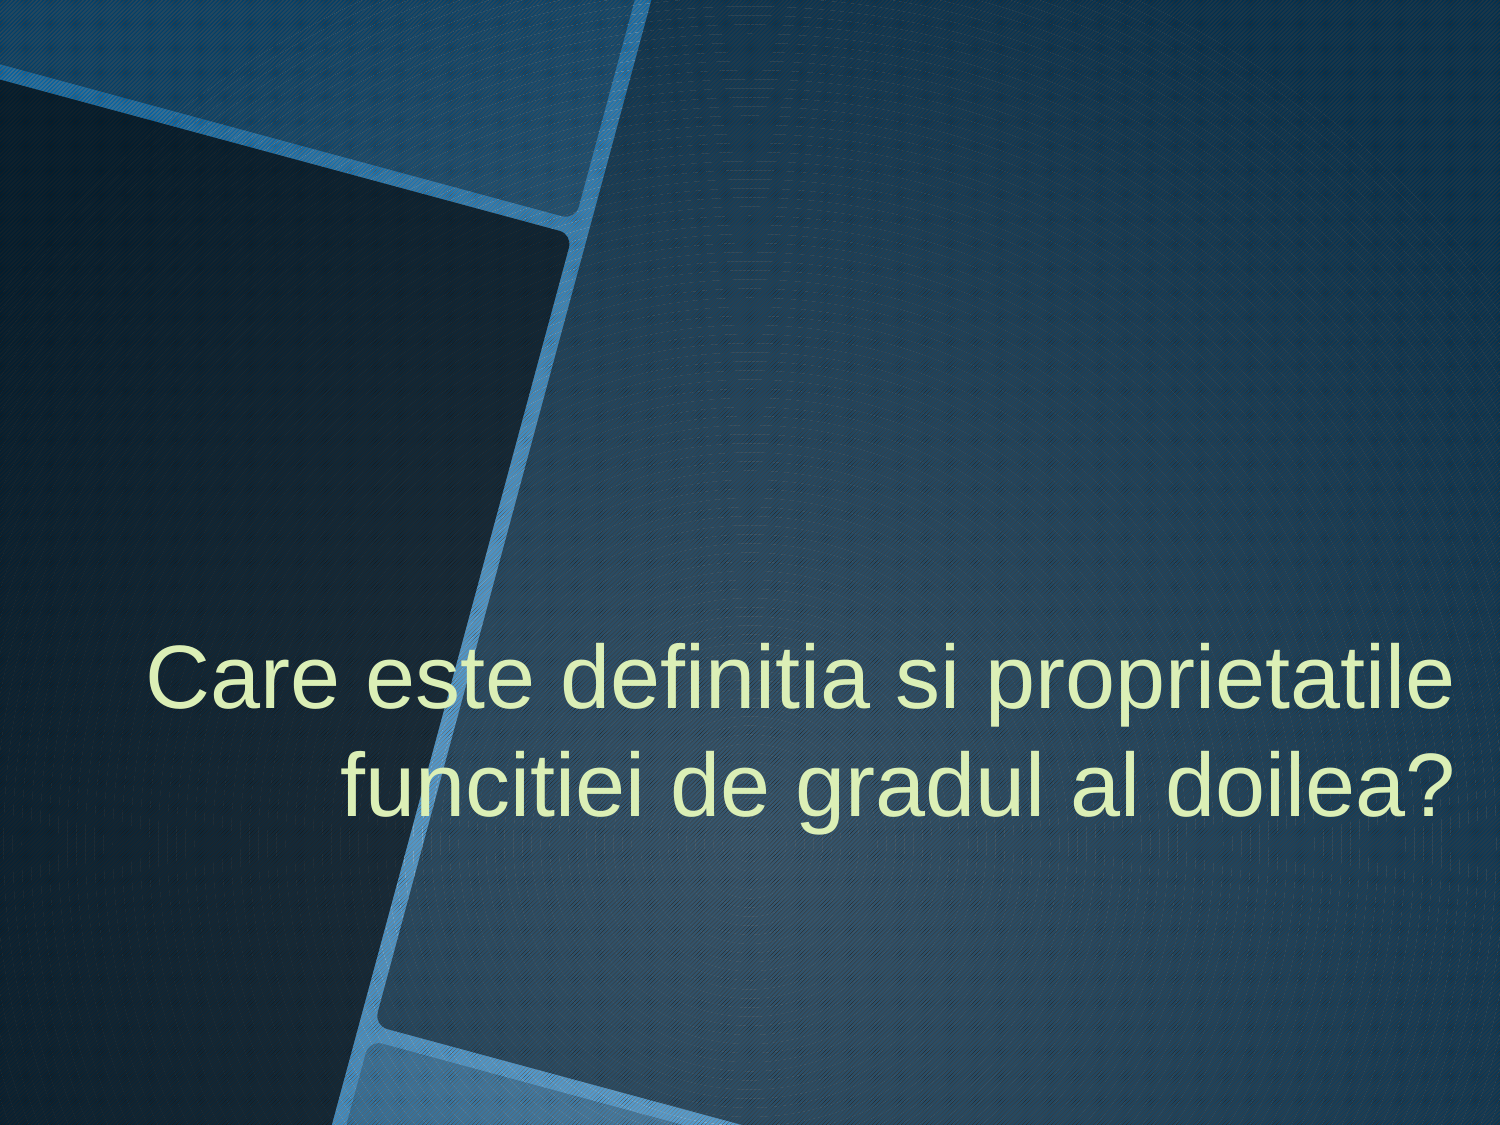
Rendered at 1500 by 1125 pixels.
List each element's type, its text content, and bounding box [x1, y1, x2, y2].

title Care este definitia si proprietatile funcitiei de gradul al doilea? [101, 586, 1496, 842]
